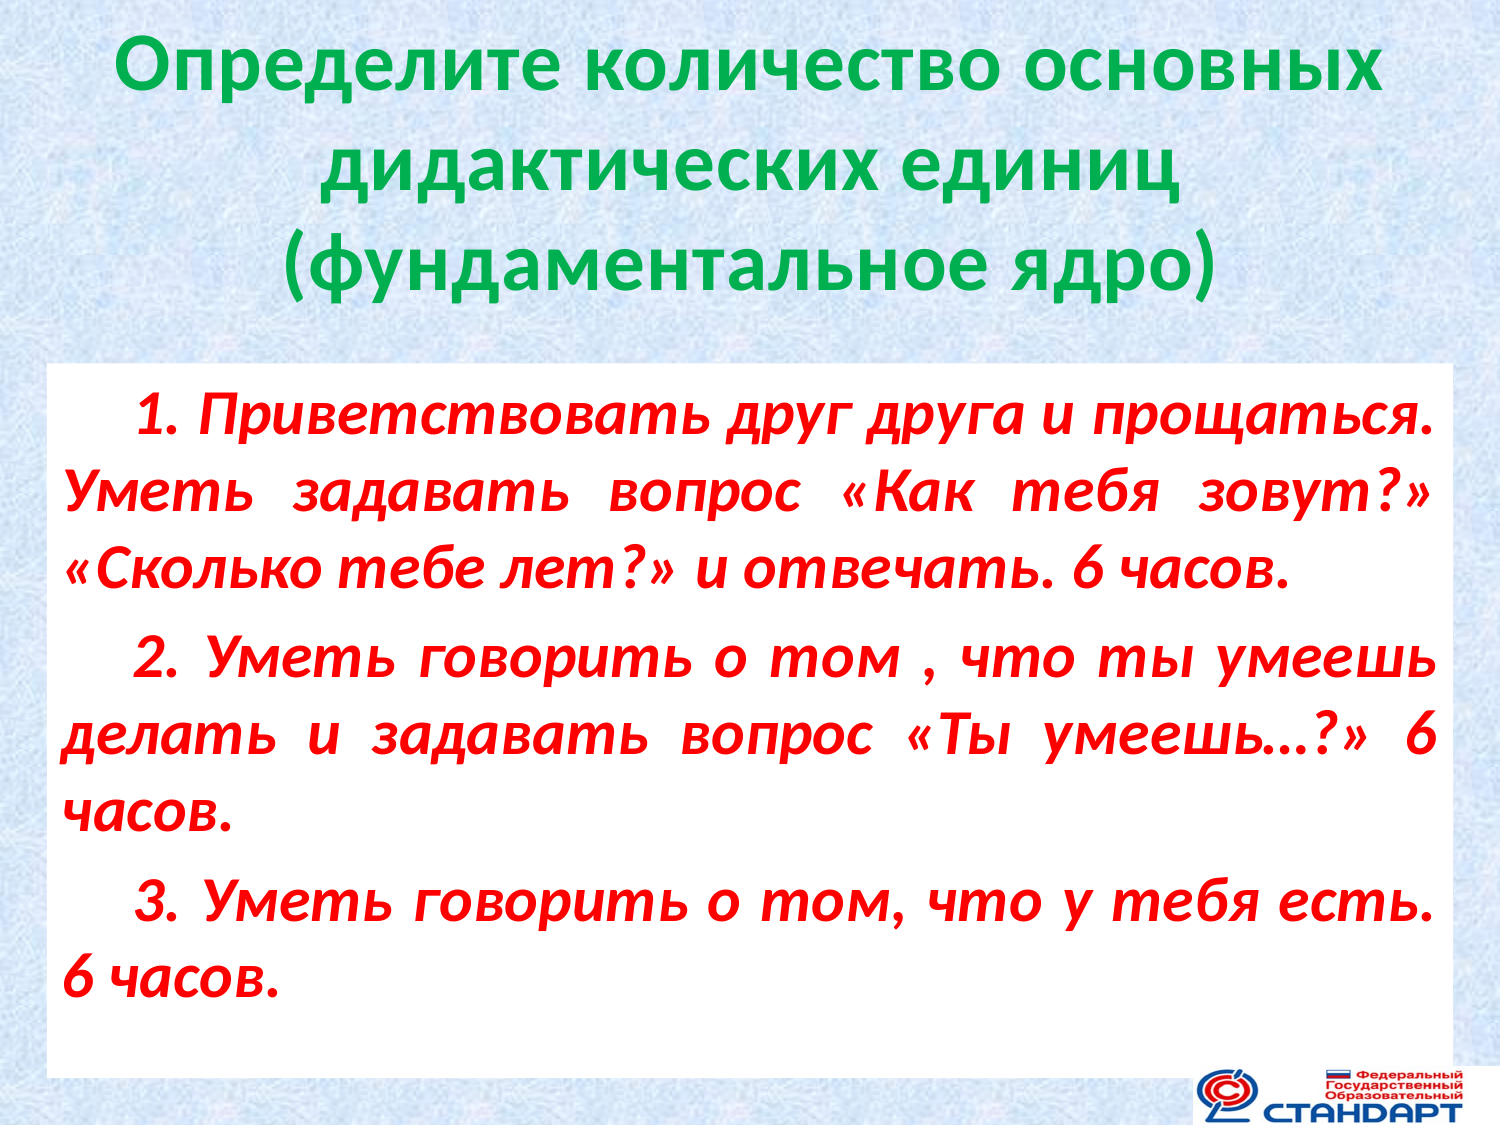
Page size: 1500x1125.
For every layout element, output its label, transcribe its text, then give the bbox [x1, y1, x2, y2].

picture [0, 0, 1500, 1125]
text_box Определите количество основных дидактических единиц (фундаментальное ядро) [99, 0, 1402, 315]
list 1. Приветствовать друг друга и прощаться. Уметь задавать вопрос «Как тебя зовут?» «Сколько тебе лет?» и отвечать. 6 часов. 2. Уметь говорить о том , что ты умеешь делать и задавать вопрос «Ты умеешь…?» 6 часов. 3. Уметь говорить о том, что у тебя есть. 6 часов. [46, 363, 1454, 1079]
